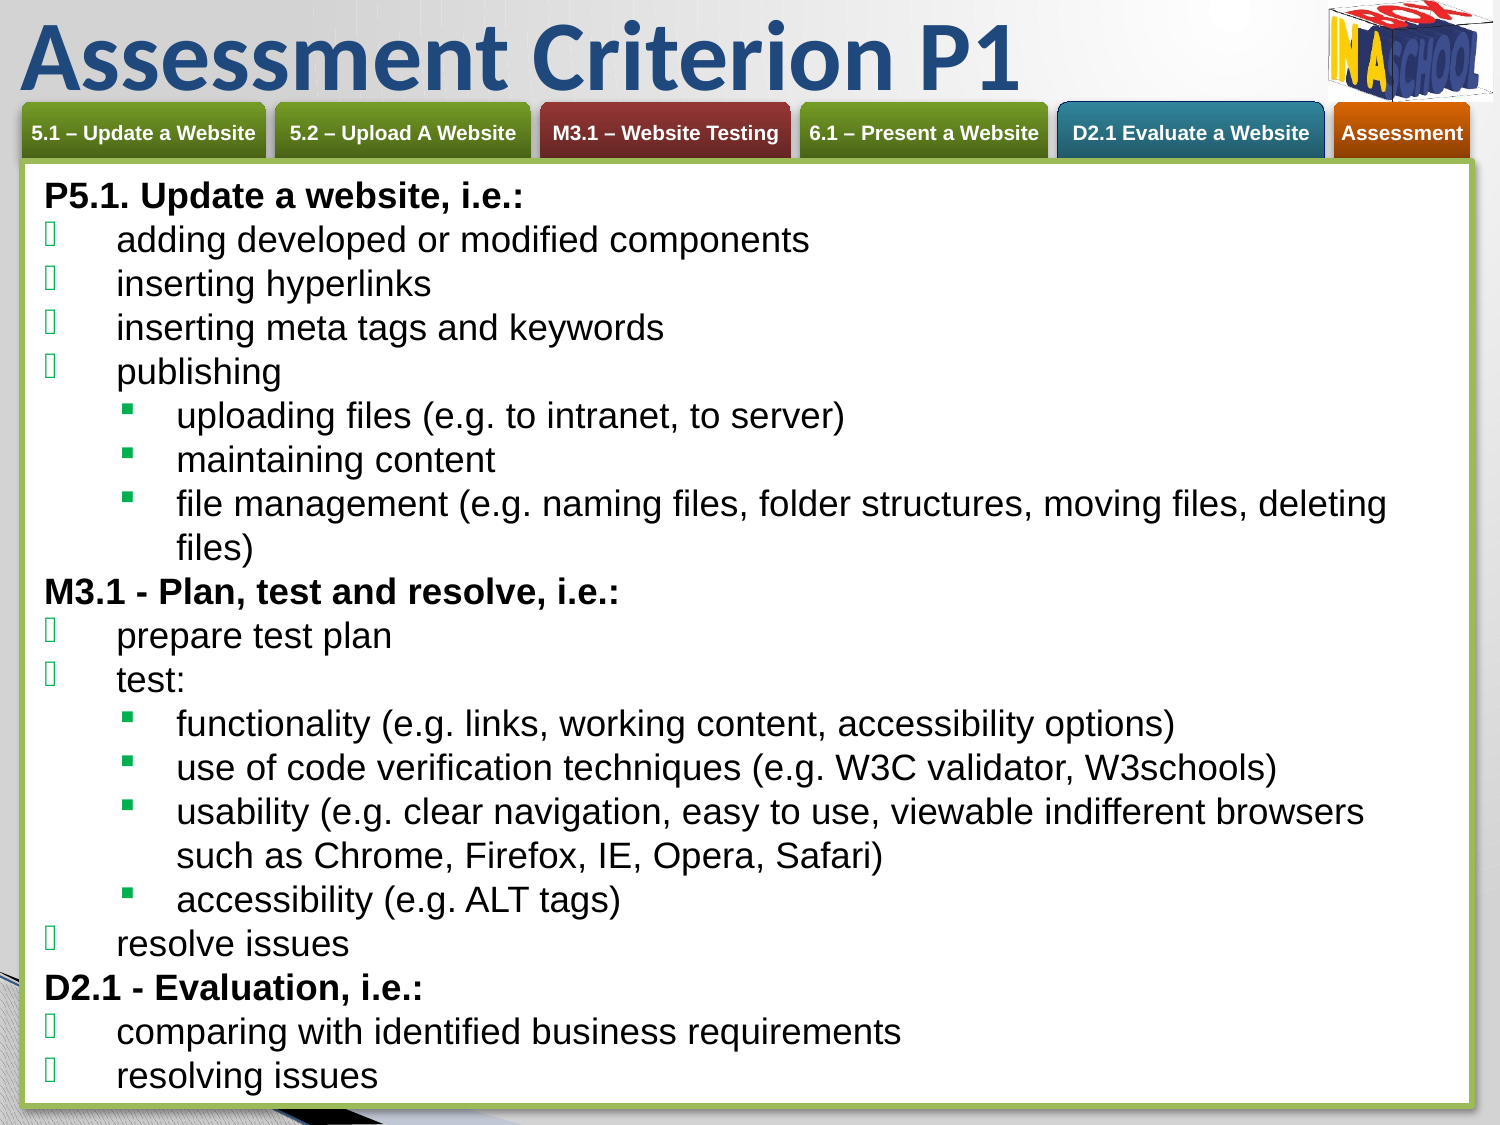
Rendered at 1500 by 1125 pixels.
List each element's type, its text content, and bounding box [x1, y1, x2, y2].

picture [281, 1114, 303, 1125]
text_box Assessment Criterion P1 [5, 0, 1270, 102]
text_box P5.1. Update a website, i.e.: adding developed or modified components inserting hyperlinks inserting meta tags and keywords publishing uploading files (e.g. to intranet, to server) maintaining content file management (e.g. naming files, folder structures, moving files, deleting files) M3.1 - Plan, test and resolve, i.e.: prepare test plan test: functionality (e.g. links, working content, accessibility options) use of code verification techniques (e.g. W3C validator, W3schools) usability (e.g. clear navigation, easy to use, viewable indifferent browsers such as Chrome, Firefox, IE, Opera, Safari) accessibility (e.g. ALT tags) resolve issues D2.1 - Evaluation, i.e.: comparing with identified business requirements resolving issues [29, 164, 1459, 1104]
picture [1328, 0, 1494, 102]
